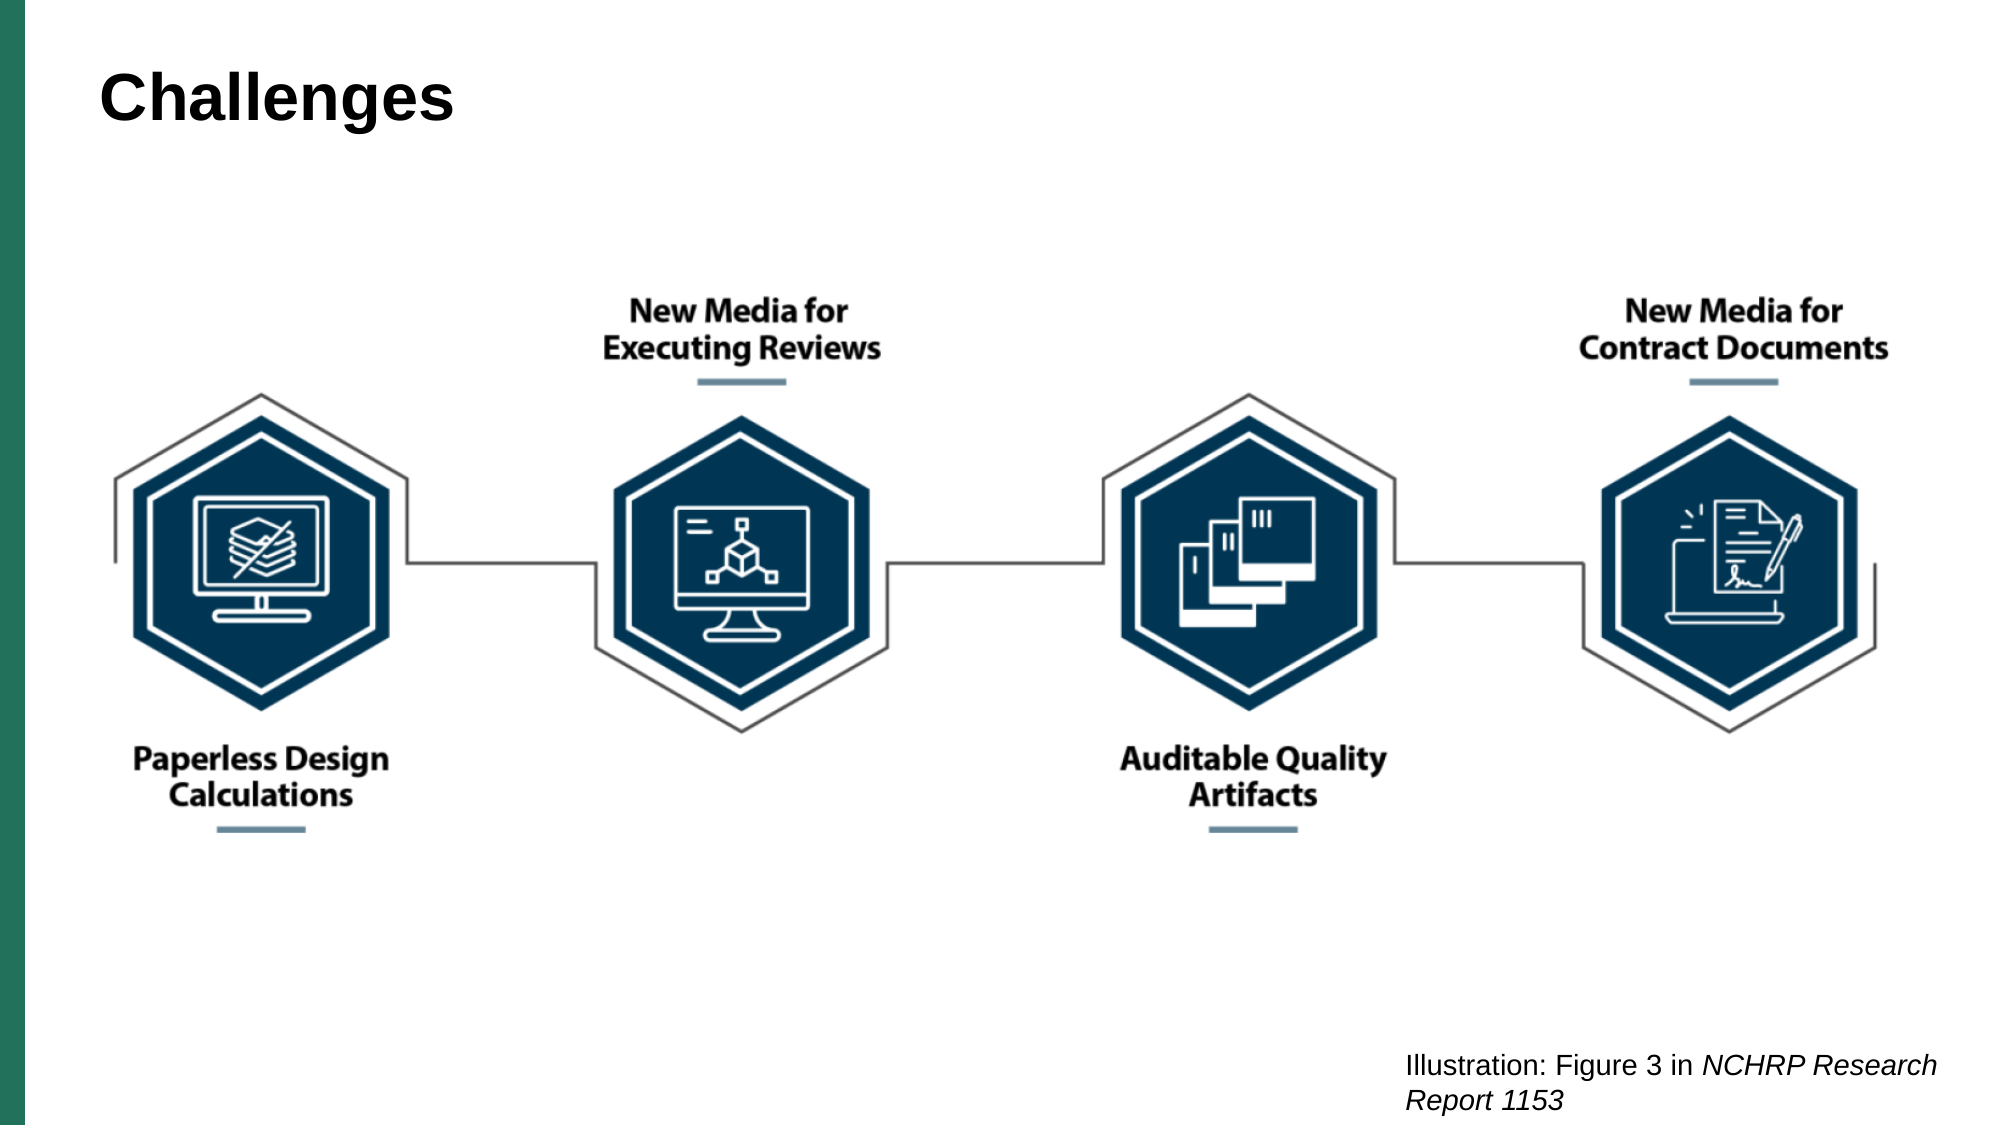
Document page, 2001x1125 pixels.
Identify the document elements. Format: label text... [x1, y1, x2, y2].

text_box Illustration: Figure 3 in NCHRP Research Report 1153 [1390, 1039, 2000, 1124]
title Challenges [99, 62, 1900, 200]
picture [105, 292, 1895, 833]
